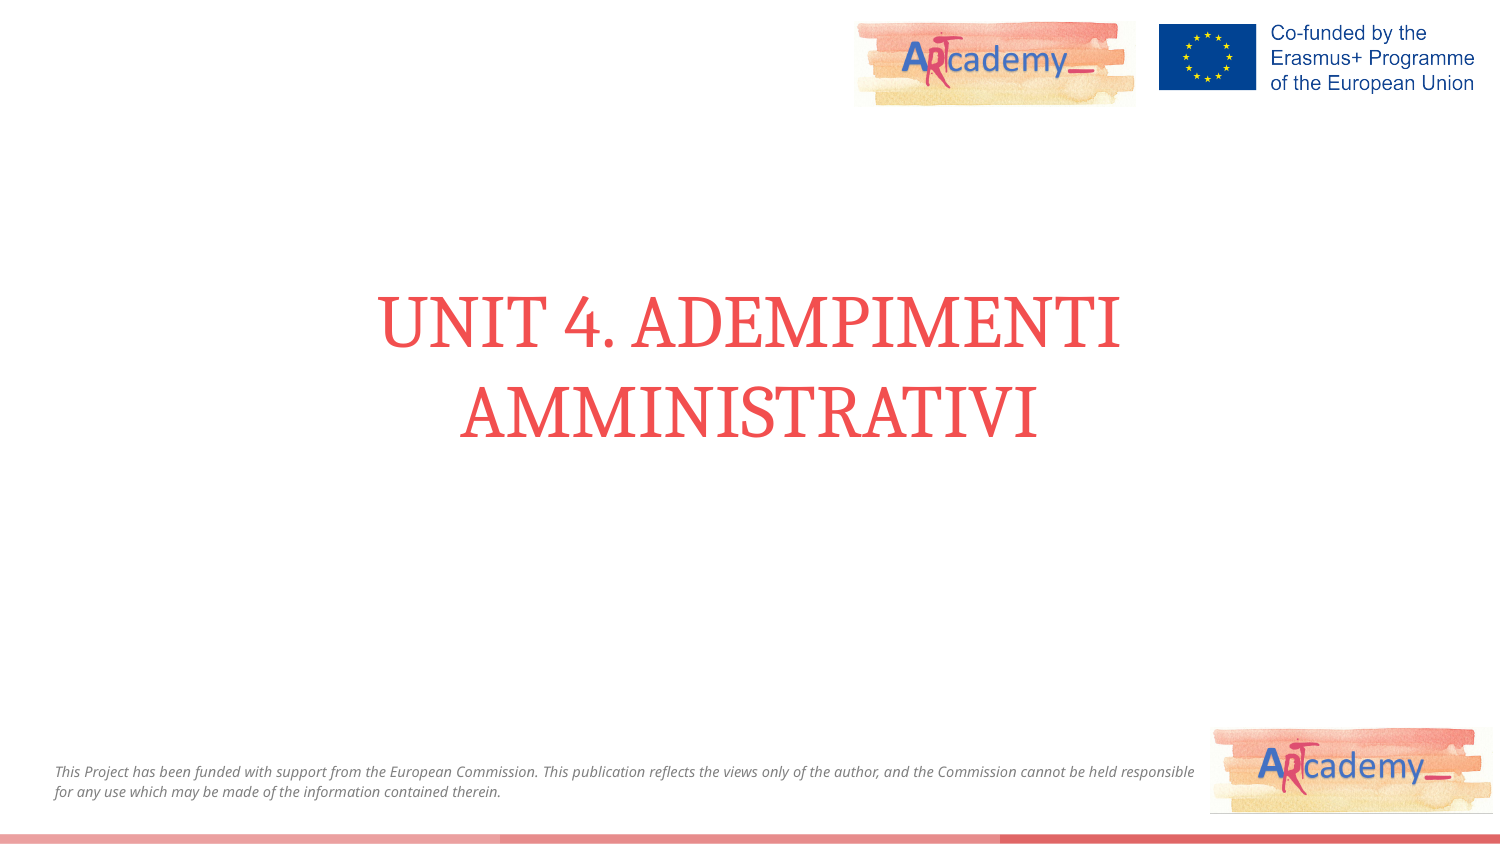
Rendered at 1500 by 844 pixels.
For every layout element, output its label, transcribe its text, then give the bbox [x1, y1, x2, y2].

text_box This Project has been funded with support from the European Commission. This publication reflects the views only of the author, and the Commission cannot be held responsible for any use which may be made of the information contained therein. [39, 754, 1205, 799]
picture [1158, 24, 1474, 94]
picture [854, 2, 1137, 138]
title UNIT 4. ADEMPIMENTI AMMINISTRATIVI [164, 259, 1336, 468]
picture [1210, 709, 1493, 844]
